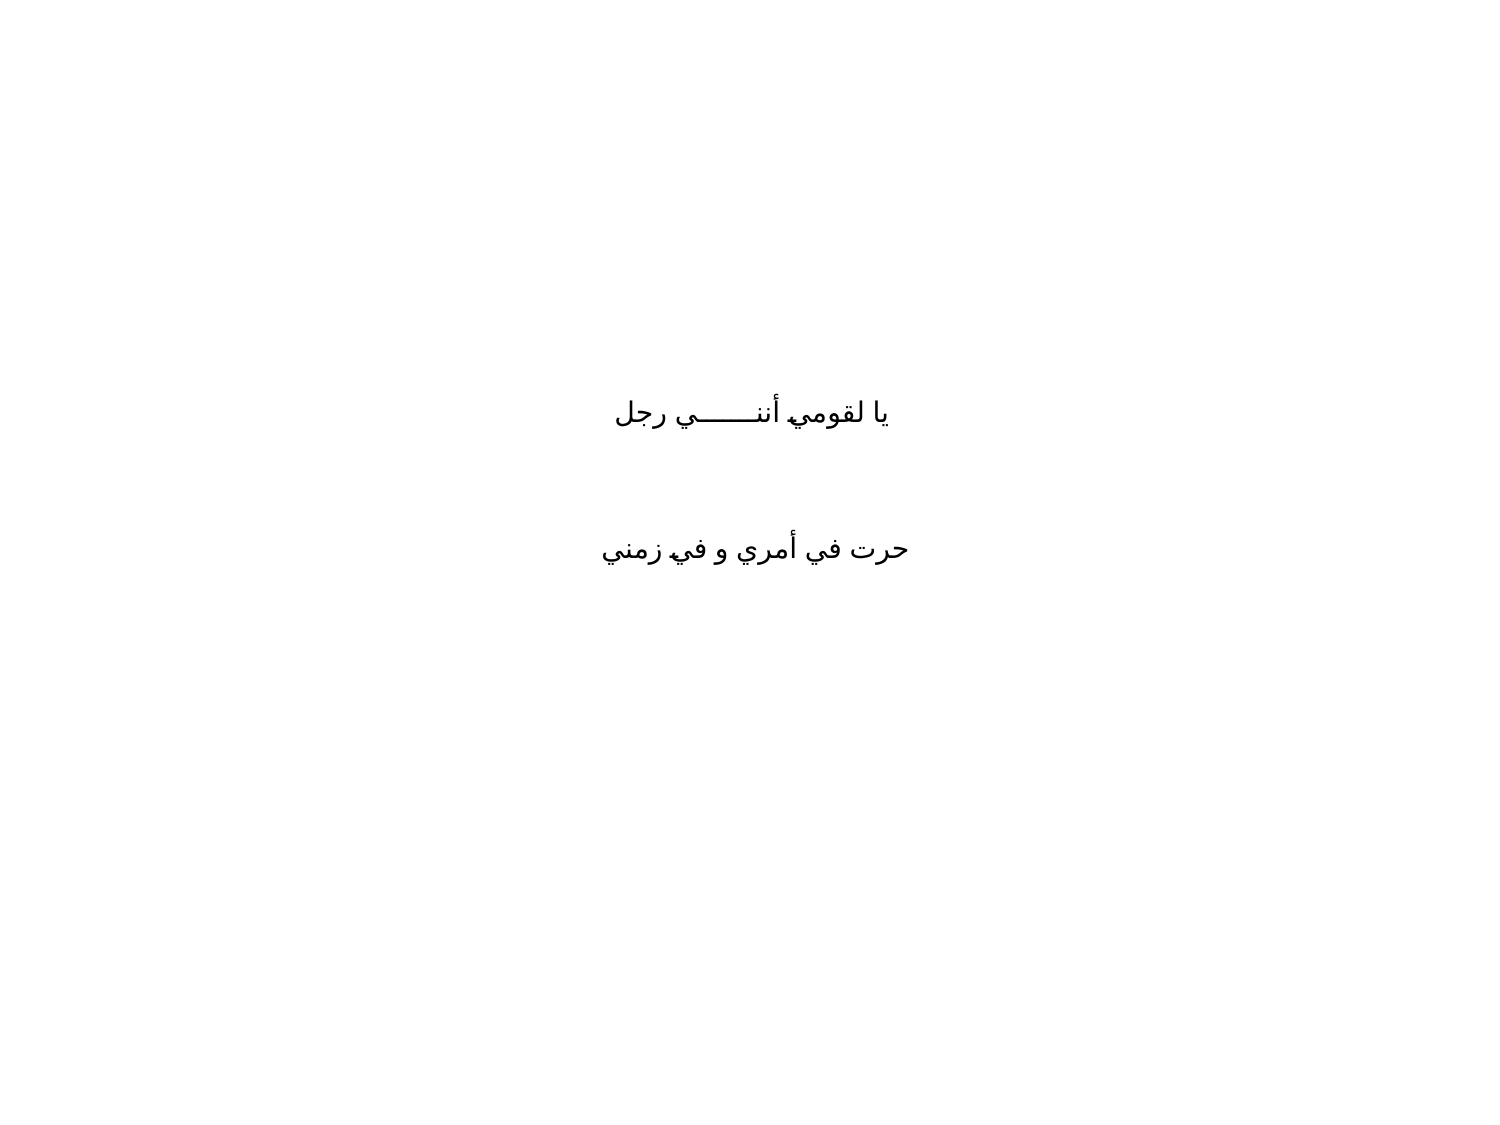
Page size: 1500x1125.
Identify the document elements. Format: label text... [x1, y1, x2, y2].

title يا لقومي أننـــــــي رجل حرت في أمري و في زمني [76, 385, 1427, 573]
